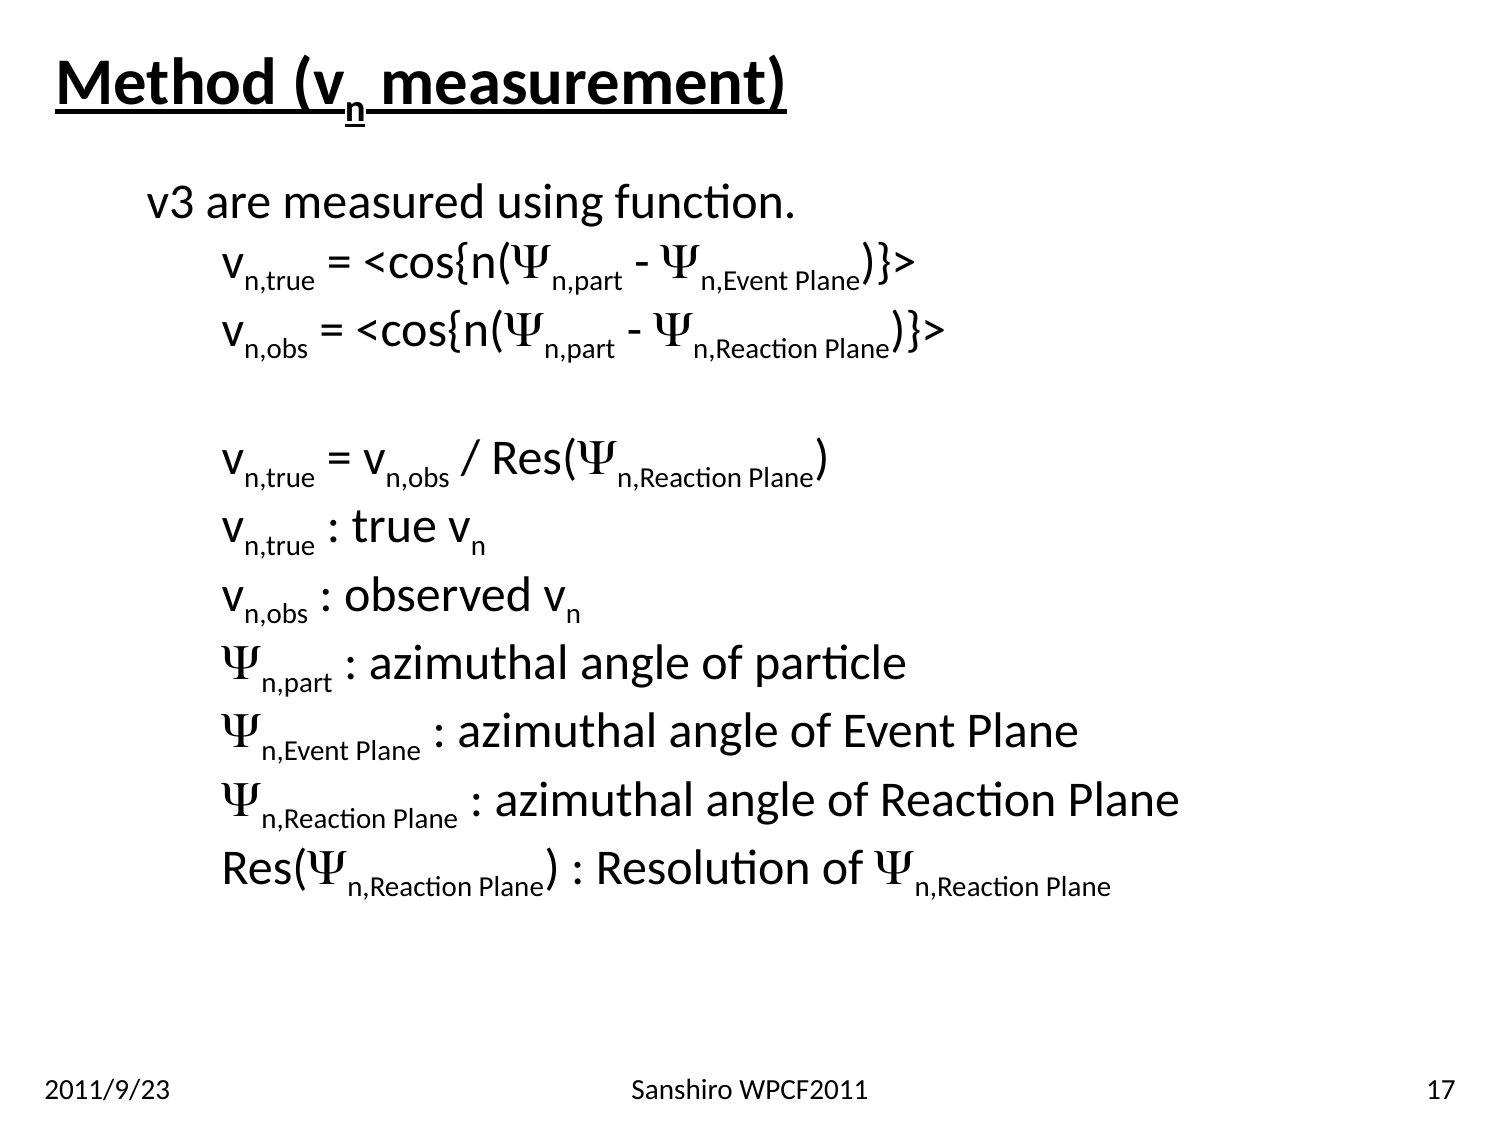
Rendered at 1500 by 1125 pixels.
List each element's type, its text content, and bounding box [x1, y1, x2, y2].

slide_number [29, 1057, 380, 1118]
text_box v3 are measured using function. vn,true = <cos{n(Yn,part - Yn,Event Plane)}> vn,obs = <cos{n(Yn,part - Yn,Reaction Plane)}> vn,true = vn,obs / Res(Yn,Reaction Plane) vn,true : true vn vn,obs : observed vn Yn,part : azimuthal angle of particle Yn,Event Plane : azimuthal angle of Event Plane Yn,Reaction Plane : azimuthal angle of Reaction Plane Res(Yn,Reaction Plane) : Resolution of Yn,Reaction Plane [131, 160, 1196, 910]
footer Sanshiro WPCF2011 [512, 1057, 988, 1118]
text_box Method (vn measurement) [40, 30, 803, 137]
slide_number 17 [1120, 1057, 1471, 1118]
